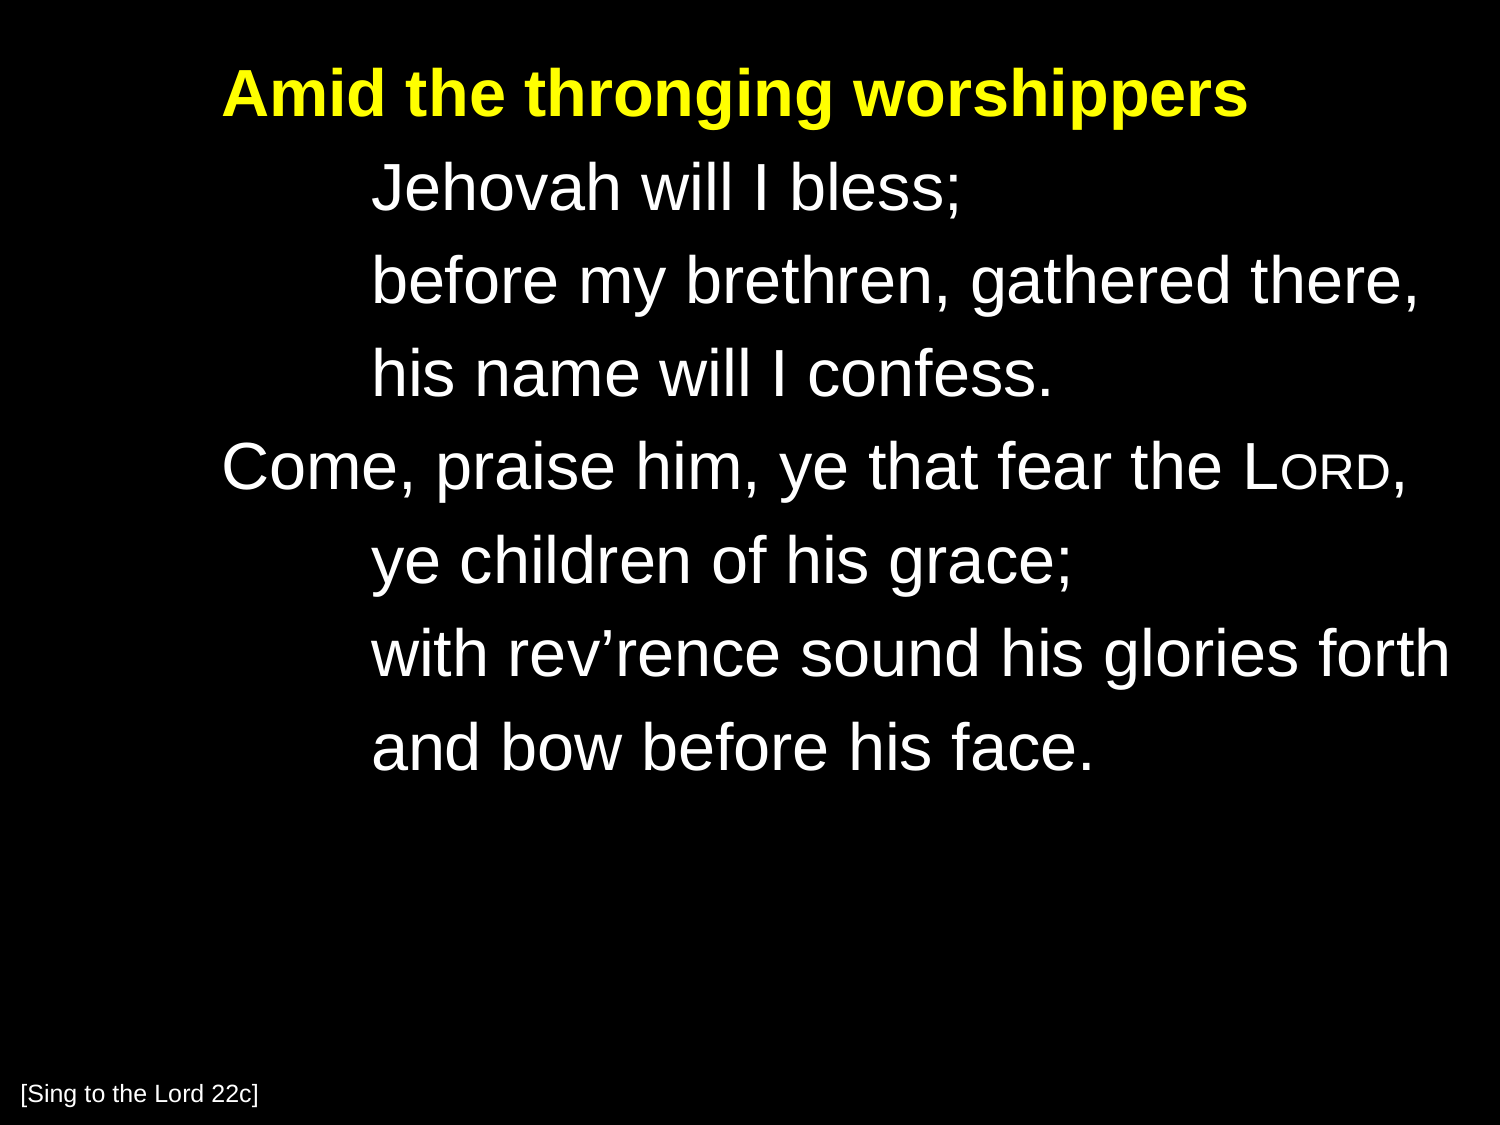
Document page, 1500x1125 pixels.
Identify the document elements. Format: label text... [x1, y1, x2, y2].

text_box [Sing to the Lord 22c] [5, 1070, 526, 1115]
list Amid the thronging worshippers Jehovah will I bless; before my brethren, gathered there, his name will I confess. Come, praise him, ye that fear the Lord, ye children of his grace; with rev’rence sound his glories forth and bow before his face. [0, 42, 1500, 1047]
